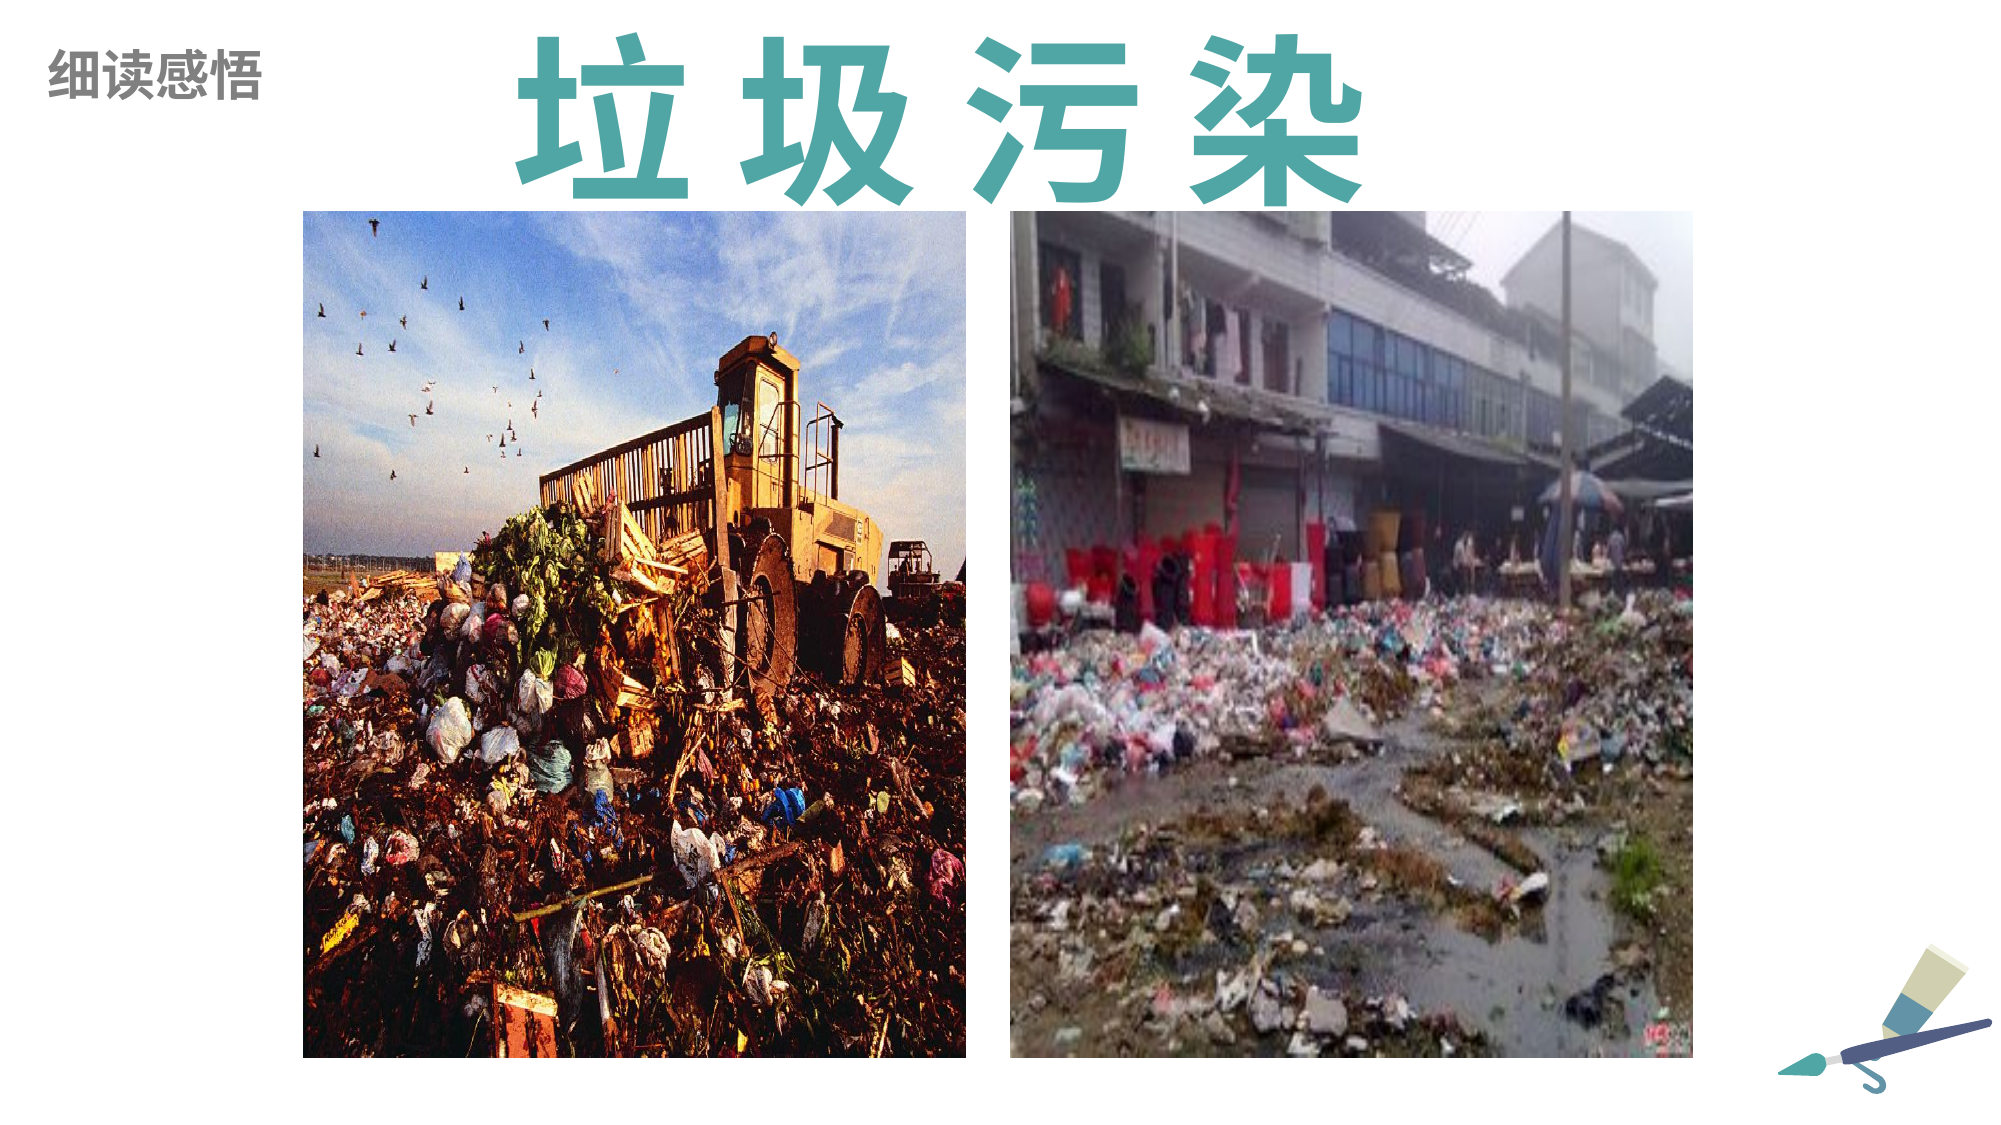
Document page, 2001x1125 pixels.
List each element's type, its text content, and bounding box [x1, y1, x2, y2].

text_box 细读感悟 [32, 33, 347, 114]
picture [303, 211, 966, 1058]
picture [1010, 211, 1693, 1058]
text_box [1811, 945, 1974, 1125]
text_box 垃 圾 污 染 [496, 0, 1430, 235]
